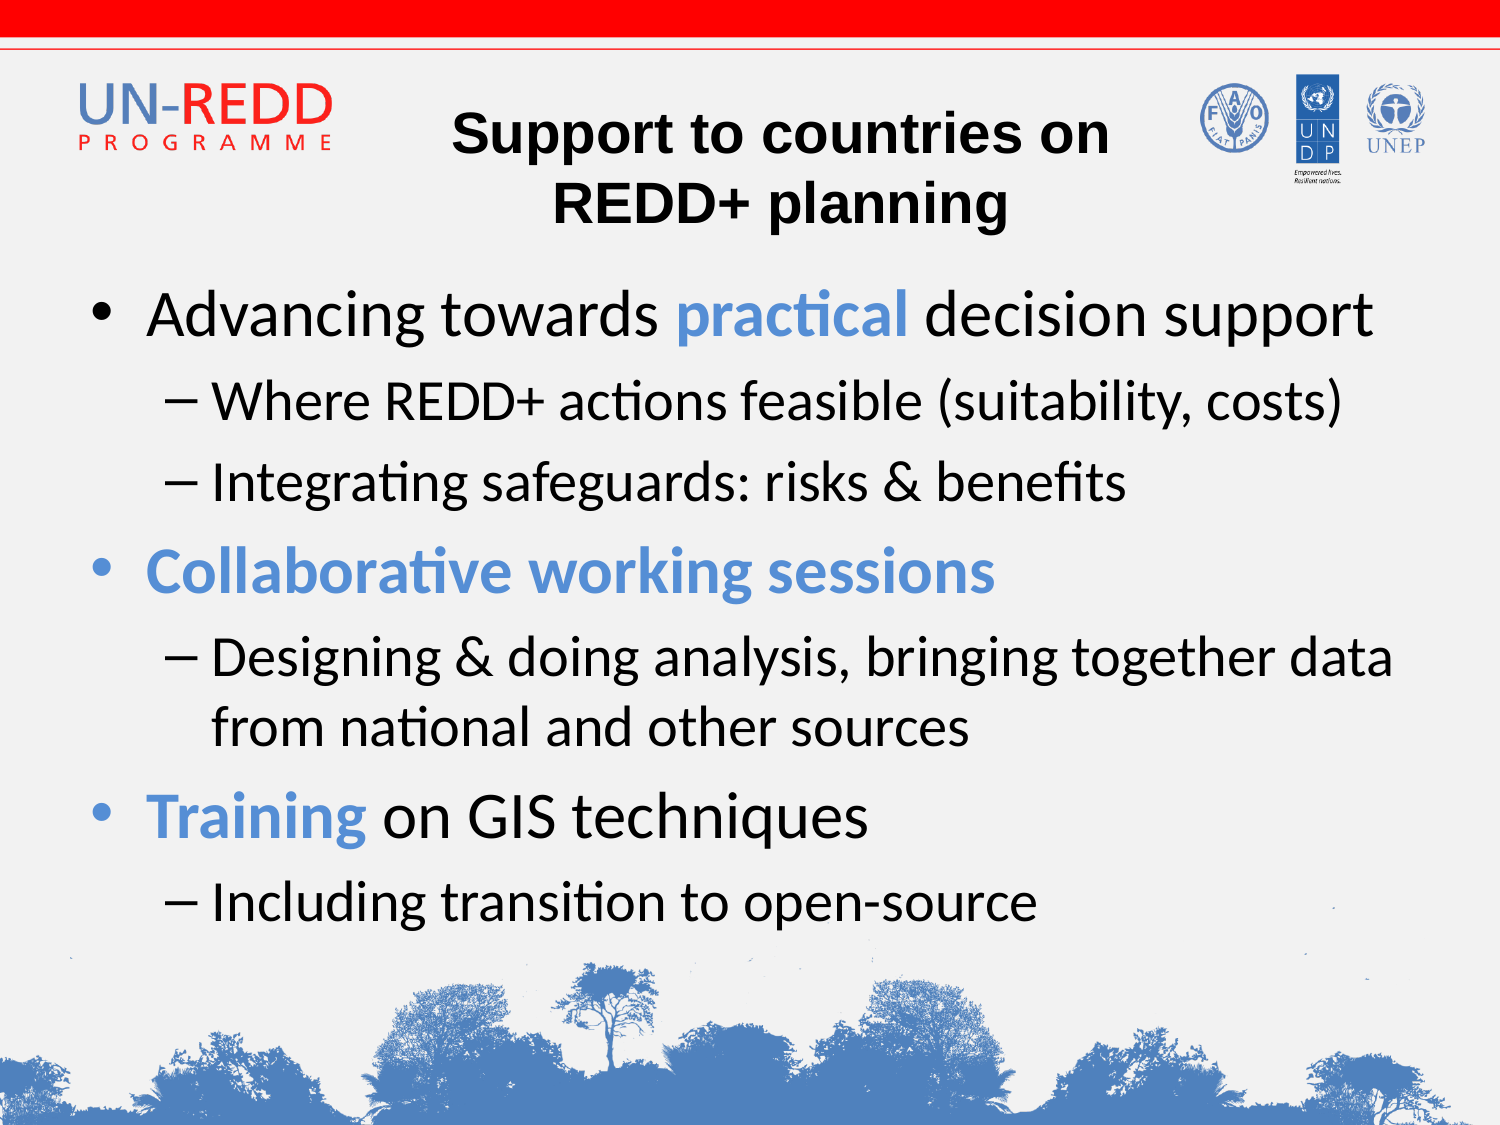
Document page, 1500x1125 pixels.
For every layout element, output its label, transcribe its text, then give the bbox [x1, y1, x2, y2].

picture [74, 74, 345, 155]
picture [1200, 74, 1425, 193]
text_box Support to countries on REDD+ planning [374, 87, 1188, 243]
list Advancing towards practical decision support Where REDD+ actions feasible (suitability, costs) Integrating safeguards: risks & benefits Collaborative working sessions Designing & doing analysis, bringing together data from national and other sources Training on GIS techniques Including transition to open-source [75, 262, 1425, 1005]
picture [0, 821, 1500, 1125]
